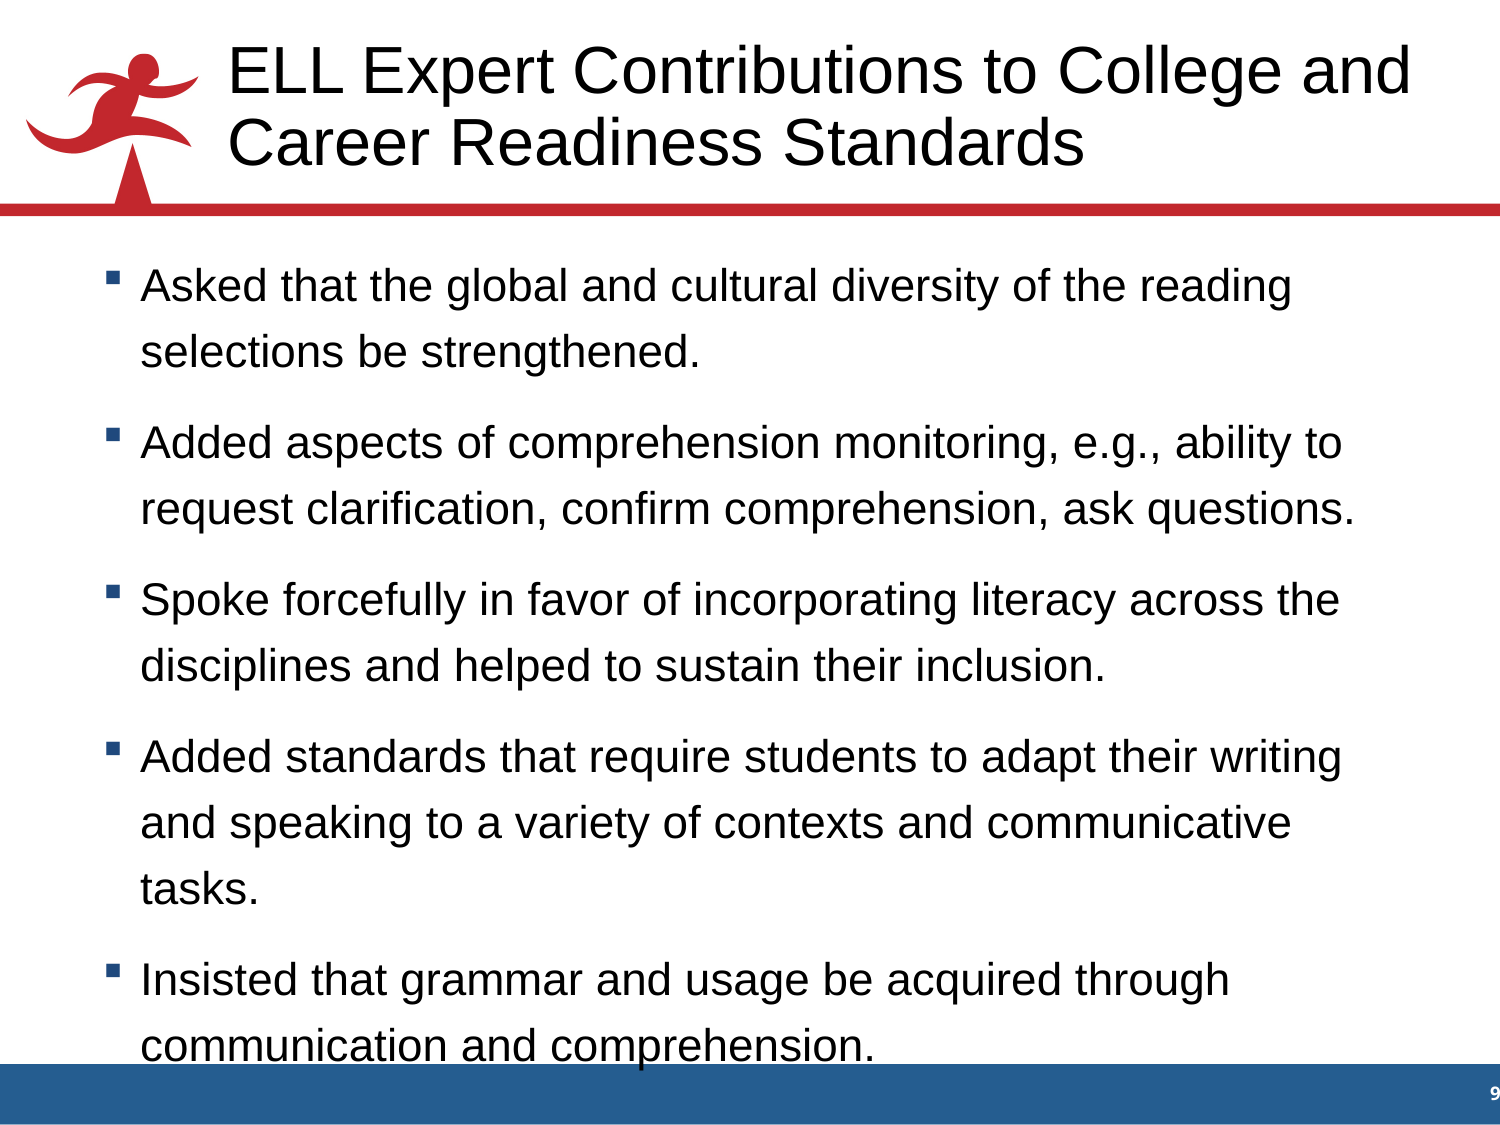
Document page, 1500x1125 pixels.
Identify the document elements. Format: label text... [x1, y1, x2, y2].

picture [0, 0, 1500, 1125]
title ELL Expert Contributions to College and Career Readiness Standards [212, 37, 1500, 188]
list Asked that the global and cultural diversity of the reading selections be strengthened. Added aspects of comprehension monitoring, e.g., ability to request clarification, confirm comprehension, ask questions. Spoke forcefully in favor of incorporating literacy across the disciplines and helped to sustain their inclusion. Added standards that require students to adapt their writing and speaking to a variety of contexts and communicative tasks. Insisted that grammar and usage be acquired through communication and comprehension. [87, 237, 1400, 1075]
